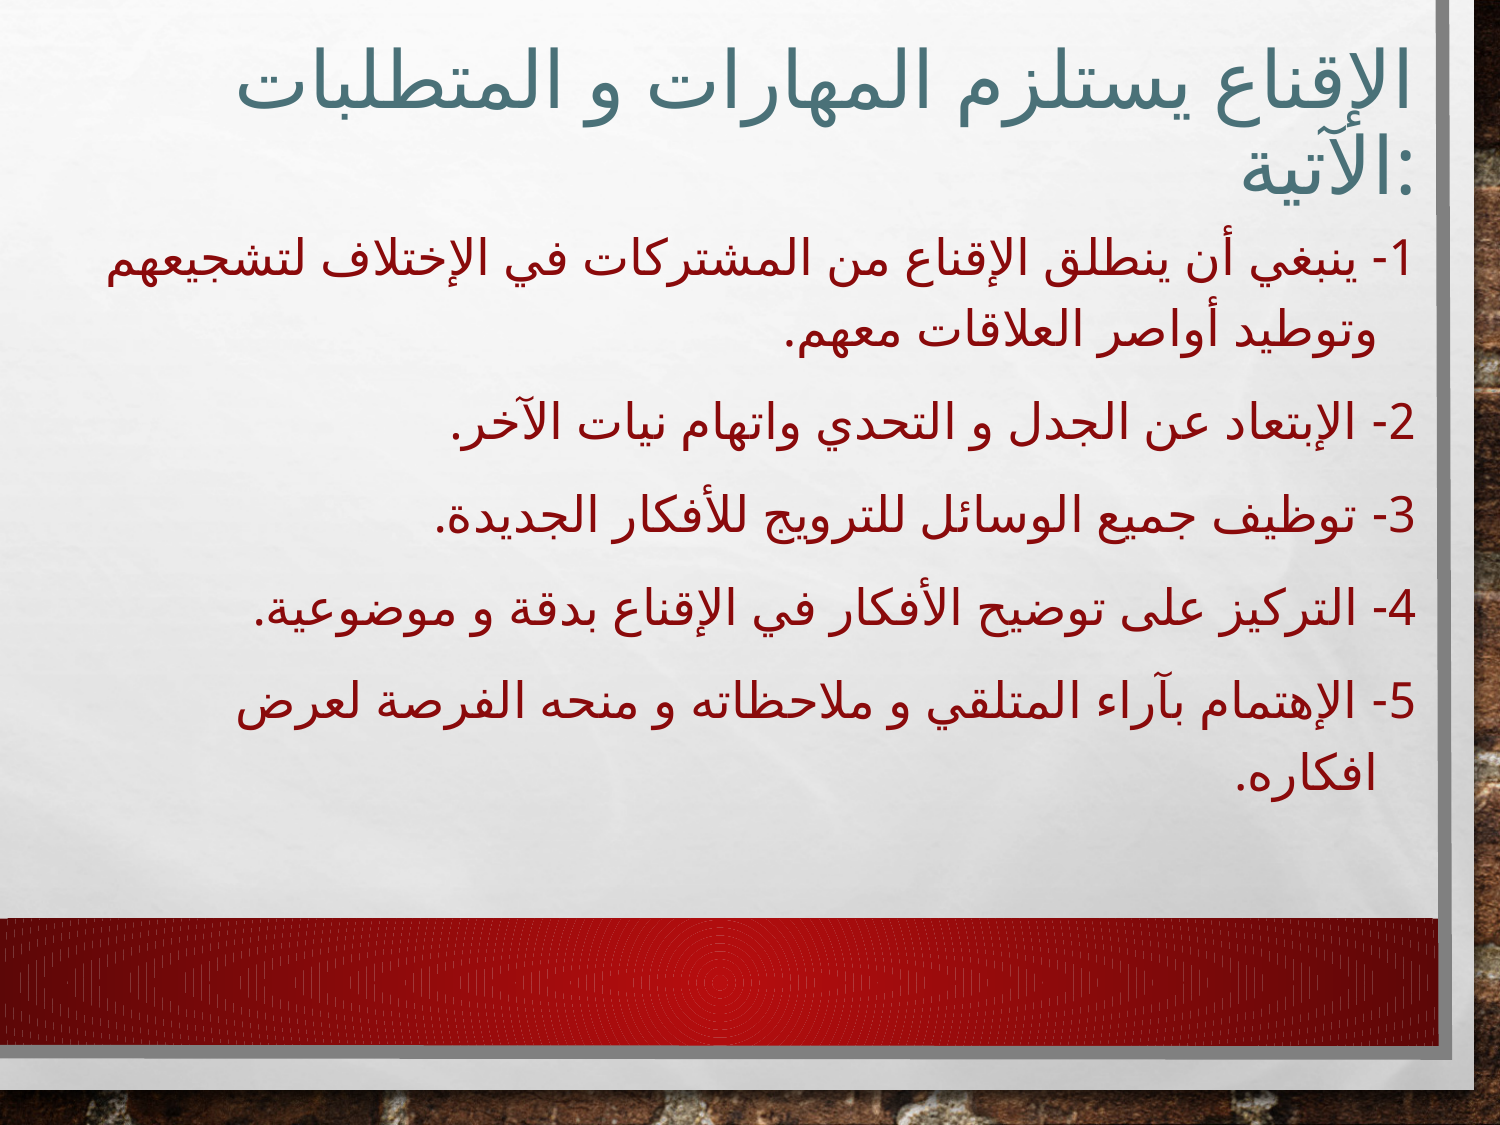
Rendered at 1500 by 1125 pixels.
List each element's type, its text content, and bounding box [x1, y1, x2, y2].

list 1- ينبغي أن ينطلق الإقناع من المشتركات في الإختلاف لتشجيعهم وتوطيد أواصر العلاقات معهم. 2- الإبتعاد عن الجدل و التحدي واتهام نيات الآخر. 3- توظيف جميع الوسائل للترويج للأفكار الجديدة. 4- التركيز على توضيح الأفكار في الإقناع بدقة و موضوعية. 5- الإهتمام بآراء المتلقي و ملاحظاته و منحه الفرصة لعرض افكاره. [81, 184, 1432, 922]
title الإقناع يستلزم المهارات و المتطلبات الآتية: [152, 30, 1432, 184]
picture [0, 0, 1500, 1125]
